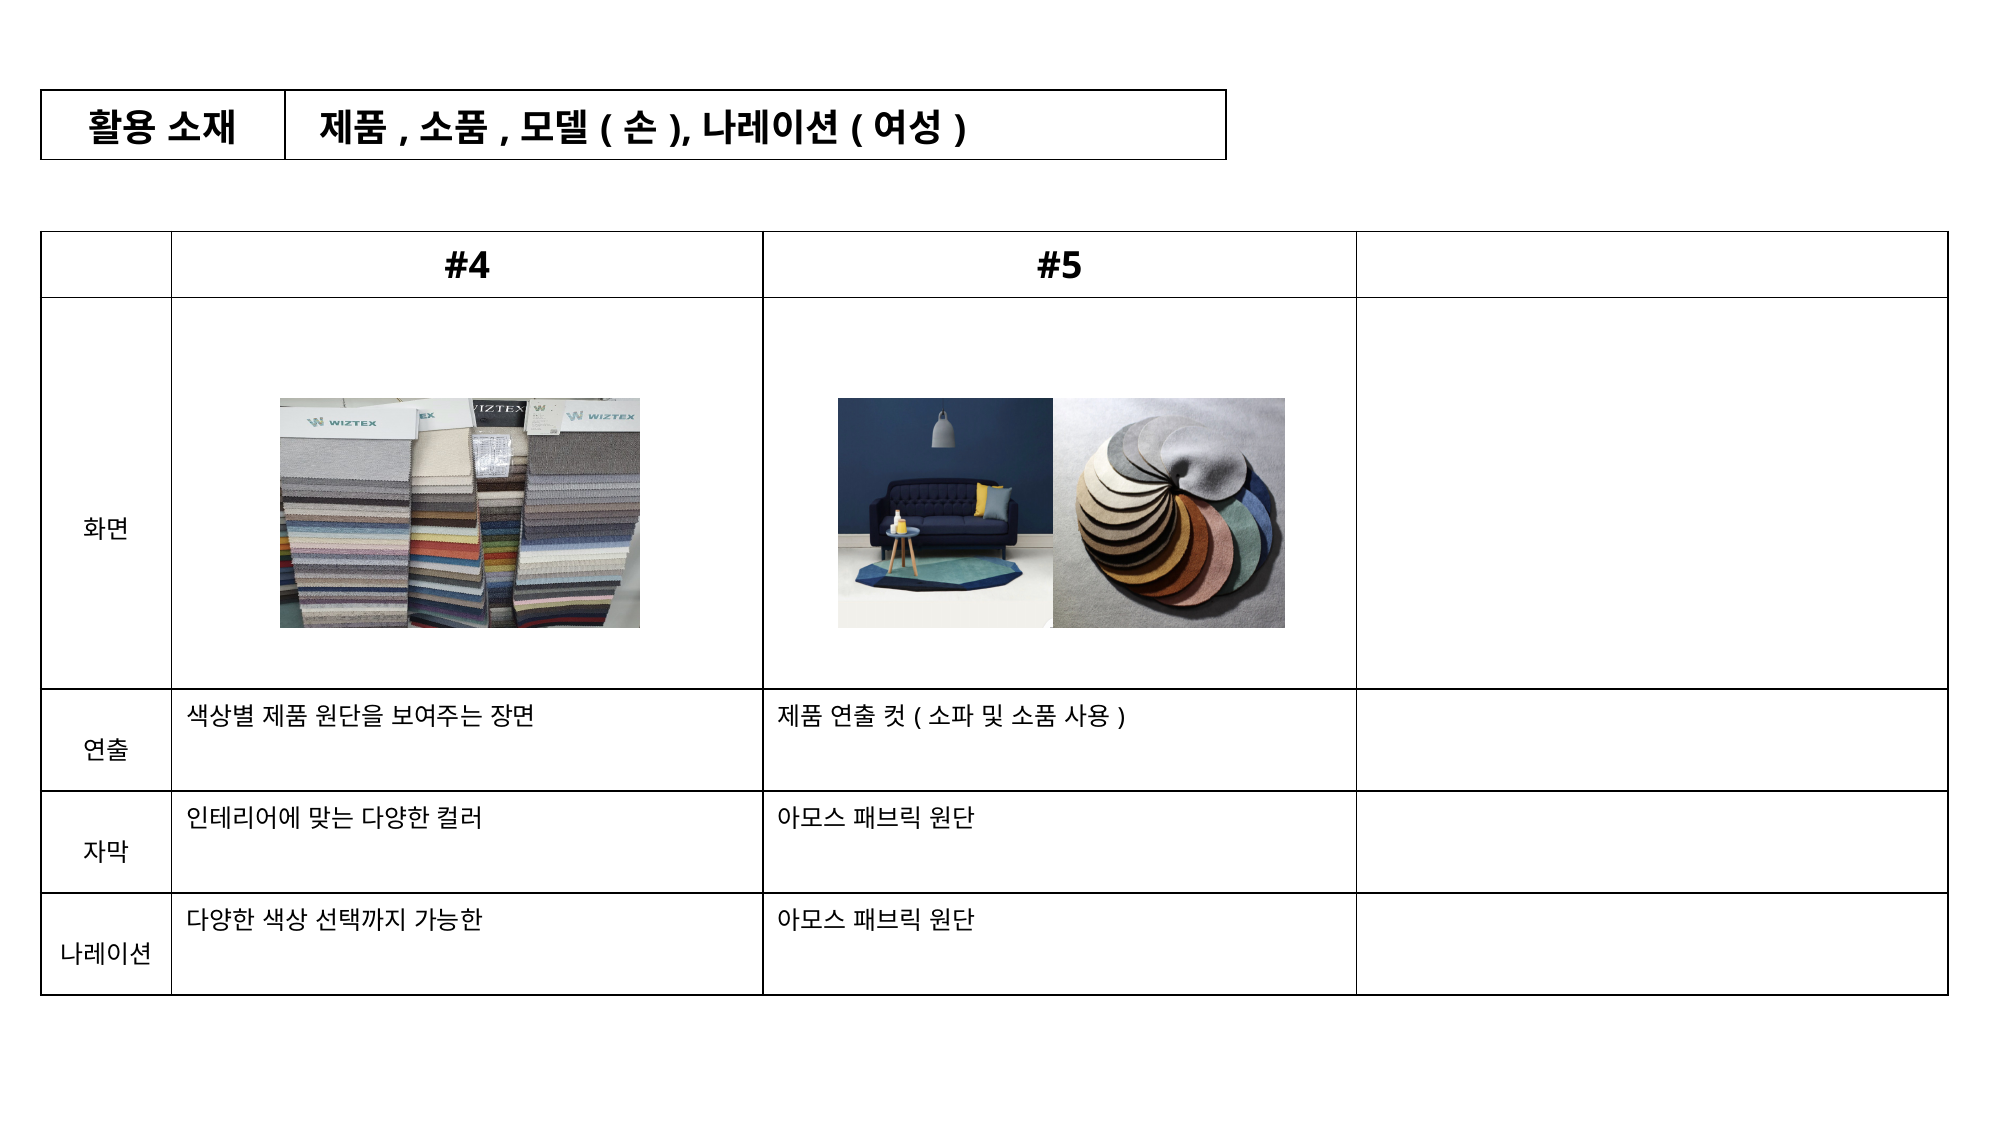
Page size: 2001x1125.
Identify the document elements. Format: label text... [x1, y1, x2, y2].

picture [838, 398, 1285, 628]
table_cell 색상별 제품 원단을 보여주는 장면 [172, 690, 762, 790]
table_cell 연출 [42, 690, 171, 790]
table_cell 아모스 패브릭 원단 [764, 894, 1356, 994]
table_header [1357, 232, 1947, 297]
table_cell 나레이션 [42, 894, 171, 994]
table_header 제품,소품,모델(손),나레이션(여성) [286, 91, 1225, 159]
table_cell [1357, 792, 1947, 892]
table_cell 다양한 색상 선택까지 가능한 [172, 894, 762, 994]
picture [280, 398, 640, 628]
table_cell [172, 298, 762, 688]
table_cell 자막 [42, 792, 171, 892]
table_header #4 [172, 232, 762, 297]
table_cell 아모스 패브릭 원단 [764, 792, 1356, 892]
table_cell [1357, 894, 1947, 994]
table_header #5 [764, 232, 1356, 297]
table_cell 화면 [42, 298, 171, 688]
table_cell [764, 298, 1356, 688]
table_cell [1357, 690, 1947, 790]
table_cell 제품 연출 컷(소파 및 소품 사용) [764, 690, 1356, 790]
table_header 활용 소재 [42, 91, 284, 159]
table_header [42, 232, 171, 297]
table_cell [1357, 298, 1947, 688]
table_cell 인테리어에 맞는 다양한 컬러 [172, 792, 762, 892]
